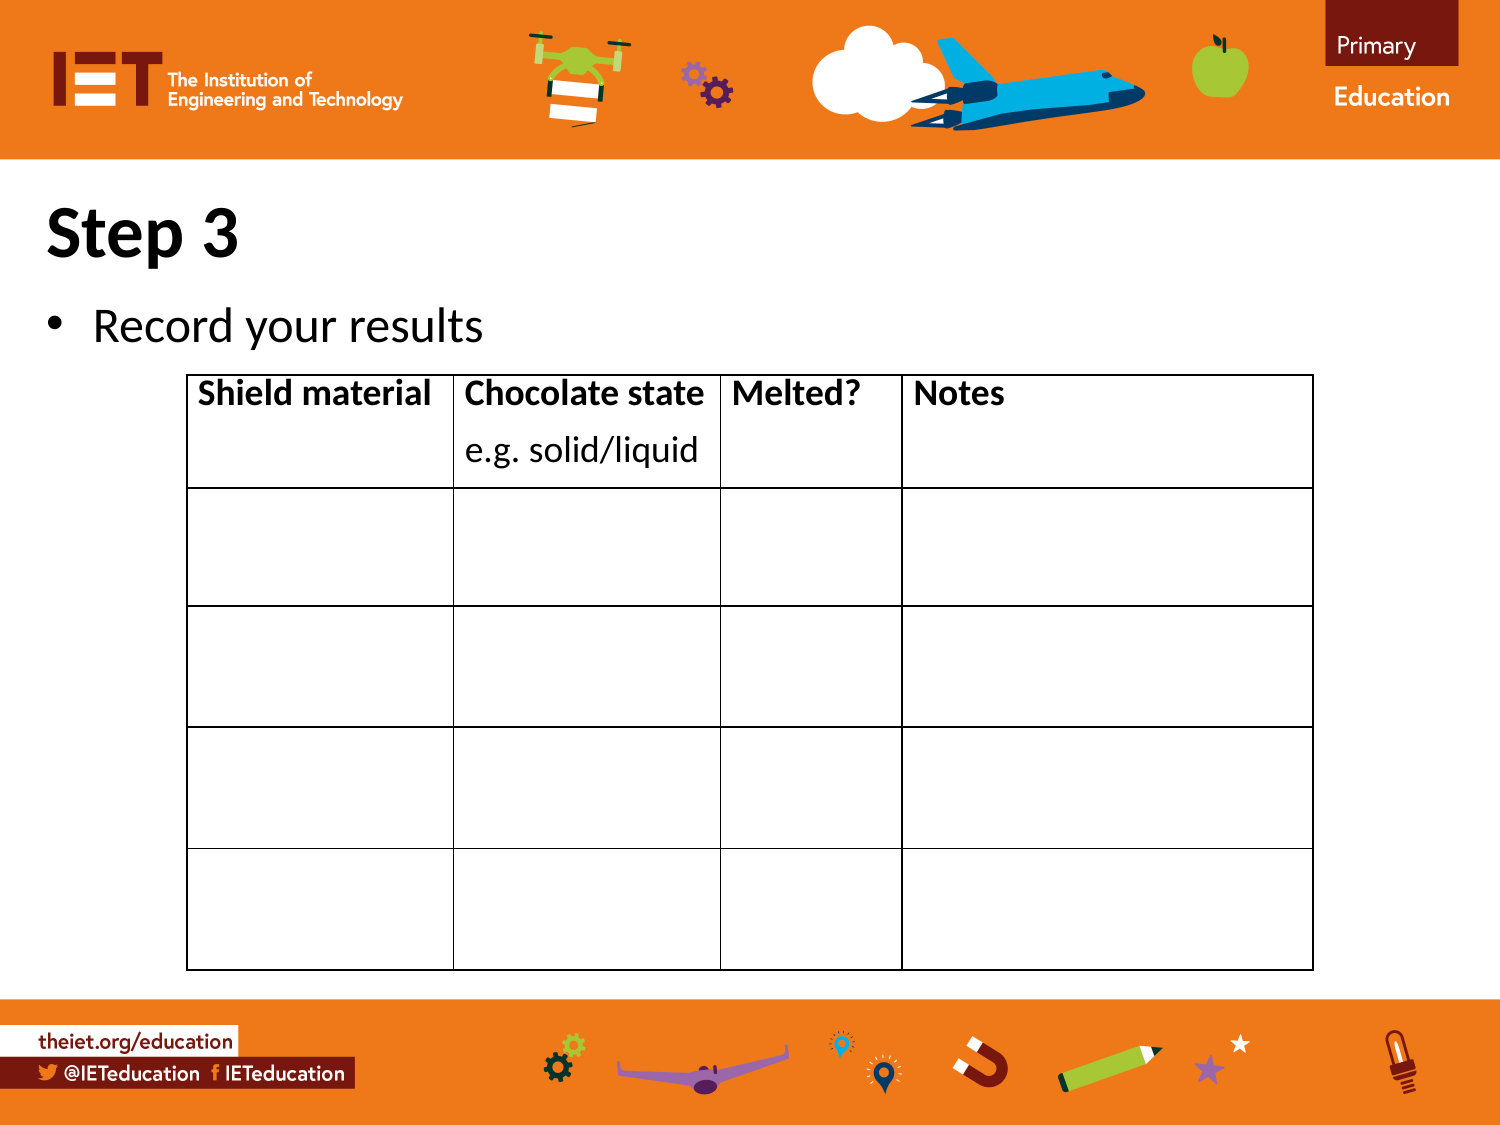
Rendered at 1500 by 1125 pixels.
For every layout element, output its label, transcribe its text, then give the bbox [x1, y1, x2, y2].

table_header Melted? [721, 376, 901, 487]
table_cell [903, 607, 1312, 726]
table_cell [721, 489, 901, 605]
table_cell [454, 728, 720, 848]
table_header Shield material [188, 376, 453, 487]
picture [0, 0, 1500, 1125]
table_cell [454, 489, 720, 605]
table_cell [903, 849, 1312, 969]
table_cell [721, 607, 901, 726]
table_cell [188, 607, 453, 726]
table_cell [721, 728, 901, 848]
table_cell [454, 607, 720, 726]
table_cell [903, 489, 1312, 605]
text_box Record your results [31, 285, 690, 361]
table_cell [454, 849, 720, 969]
table_cell [721, 849, 901, 969]
table_header Chocolate state e.g. solid/liquid [454, 376, 720, 487]
table_cell [903, 728, 1312, 848]
table_cell [188, 849, 453, 969]
table_cell [188, 489, 453, 605]
table_cell [188, 728, 453, 848]
text_box Step 3 [31, 181, 516, 285]
table_header Notes [903, 376, 1312, 487]
